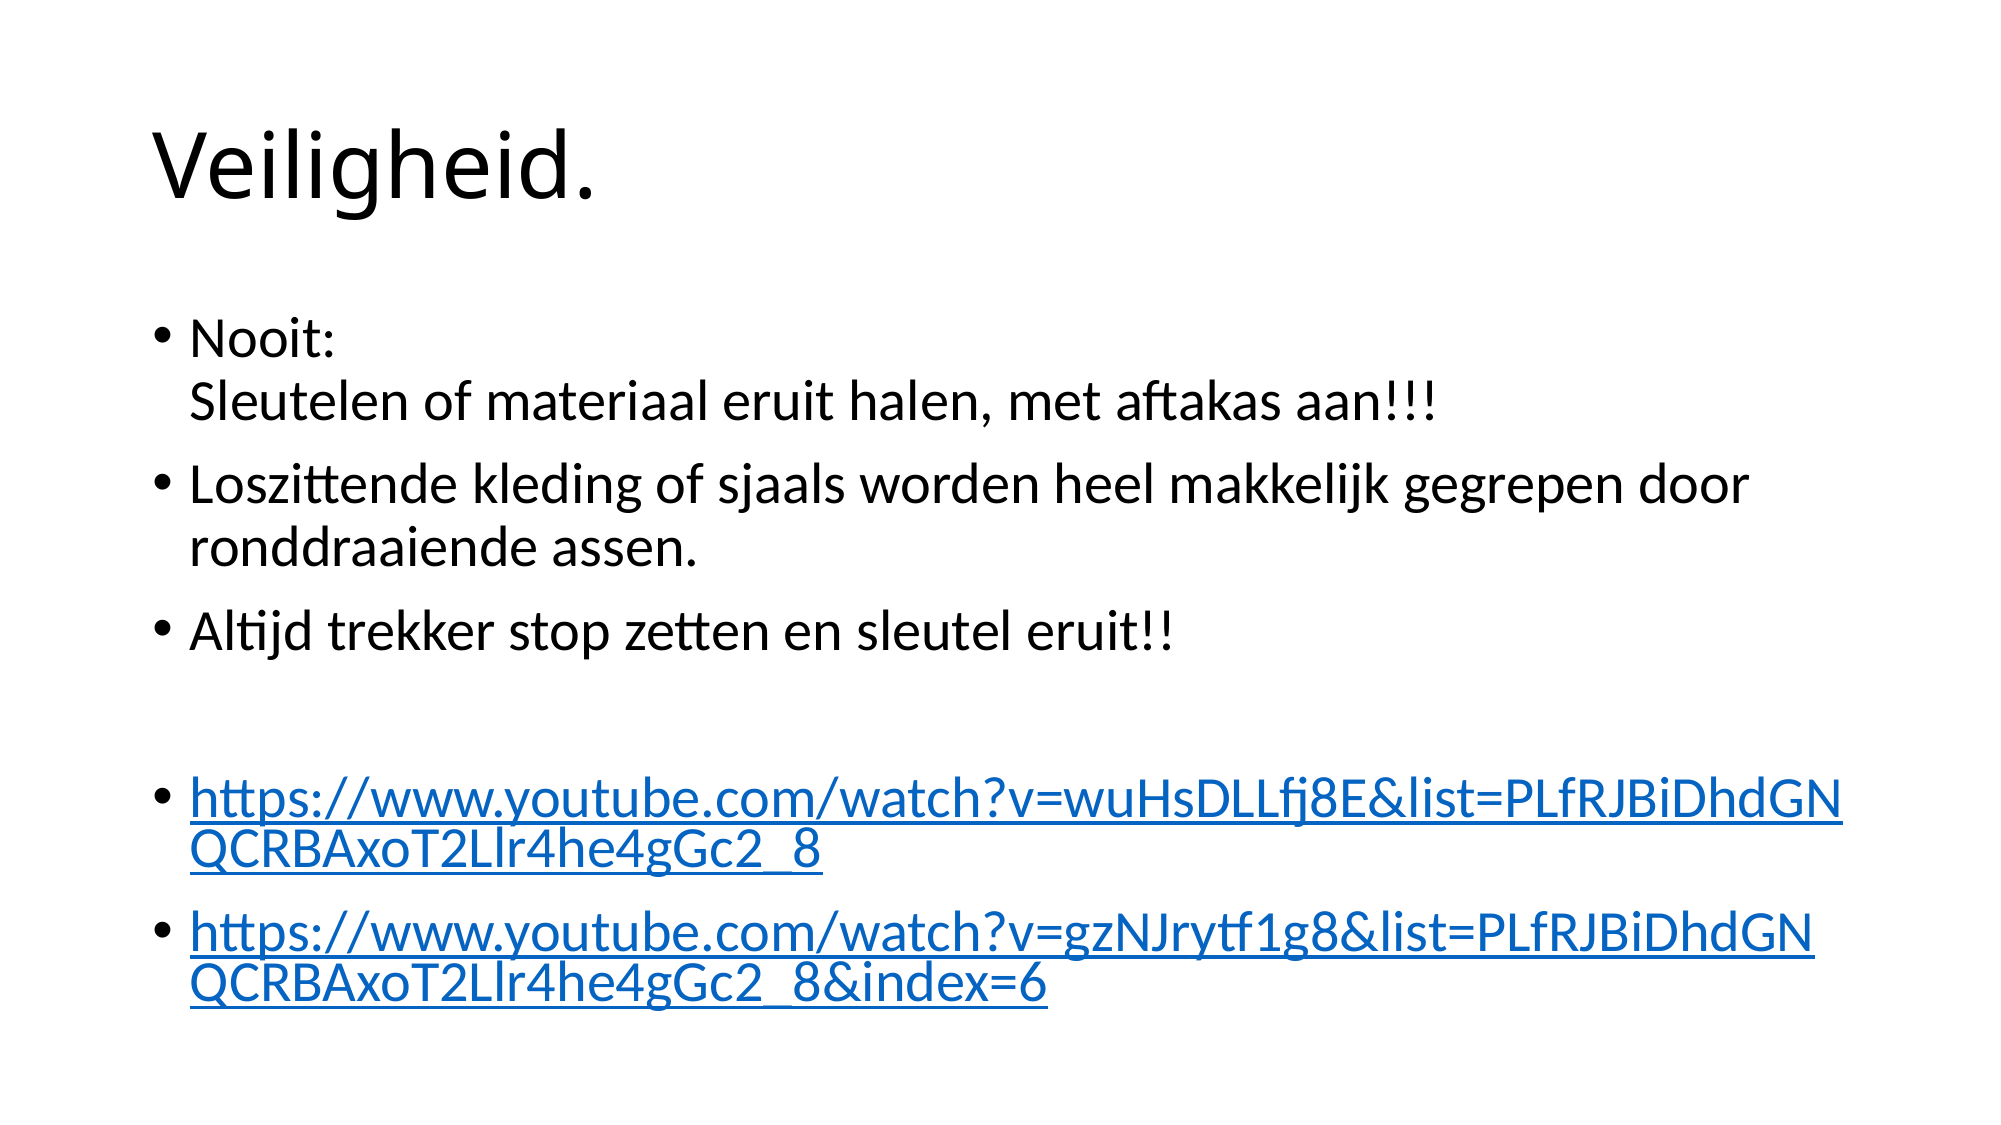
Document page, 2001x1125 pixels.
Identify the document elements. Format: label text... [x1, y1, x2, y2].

title Veiligheid. [137, 59, 1863, 278]
list Nooit: Sleutelen of materiaal eruit halen, met aftakas aan!!! Loszittende kleding of sjaals worden heel makkelijk gegrepen door ronddraaiende assen. Altijd trekker stop zetten en sleutel eruit!! https://www.youtube.com/watch?v=wuHsDLLfj8E&list=PLfRJBiDhdGNQCRBAxoT2Llr4he4gGc2_8 https://www.youtube.com/watch?v=gzNJrytf1g8&list=PLfRJBiDhdGNQCRBAxoT2Llr4he4gGc2_8&index=6 [137, 299, 1863, 1014]
